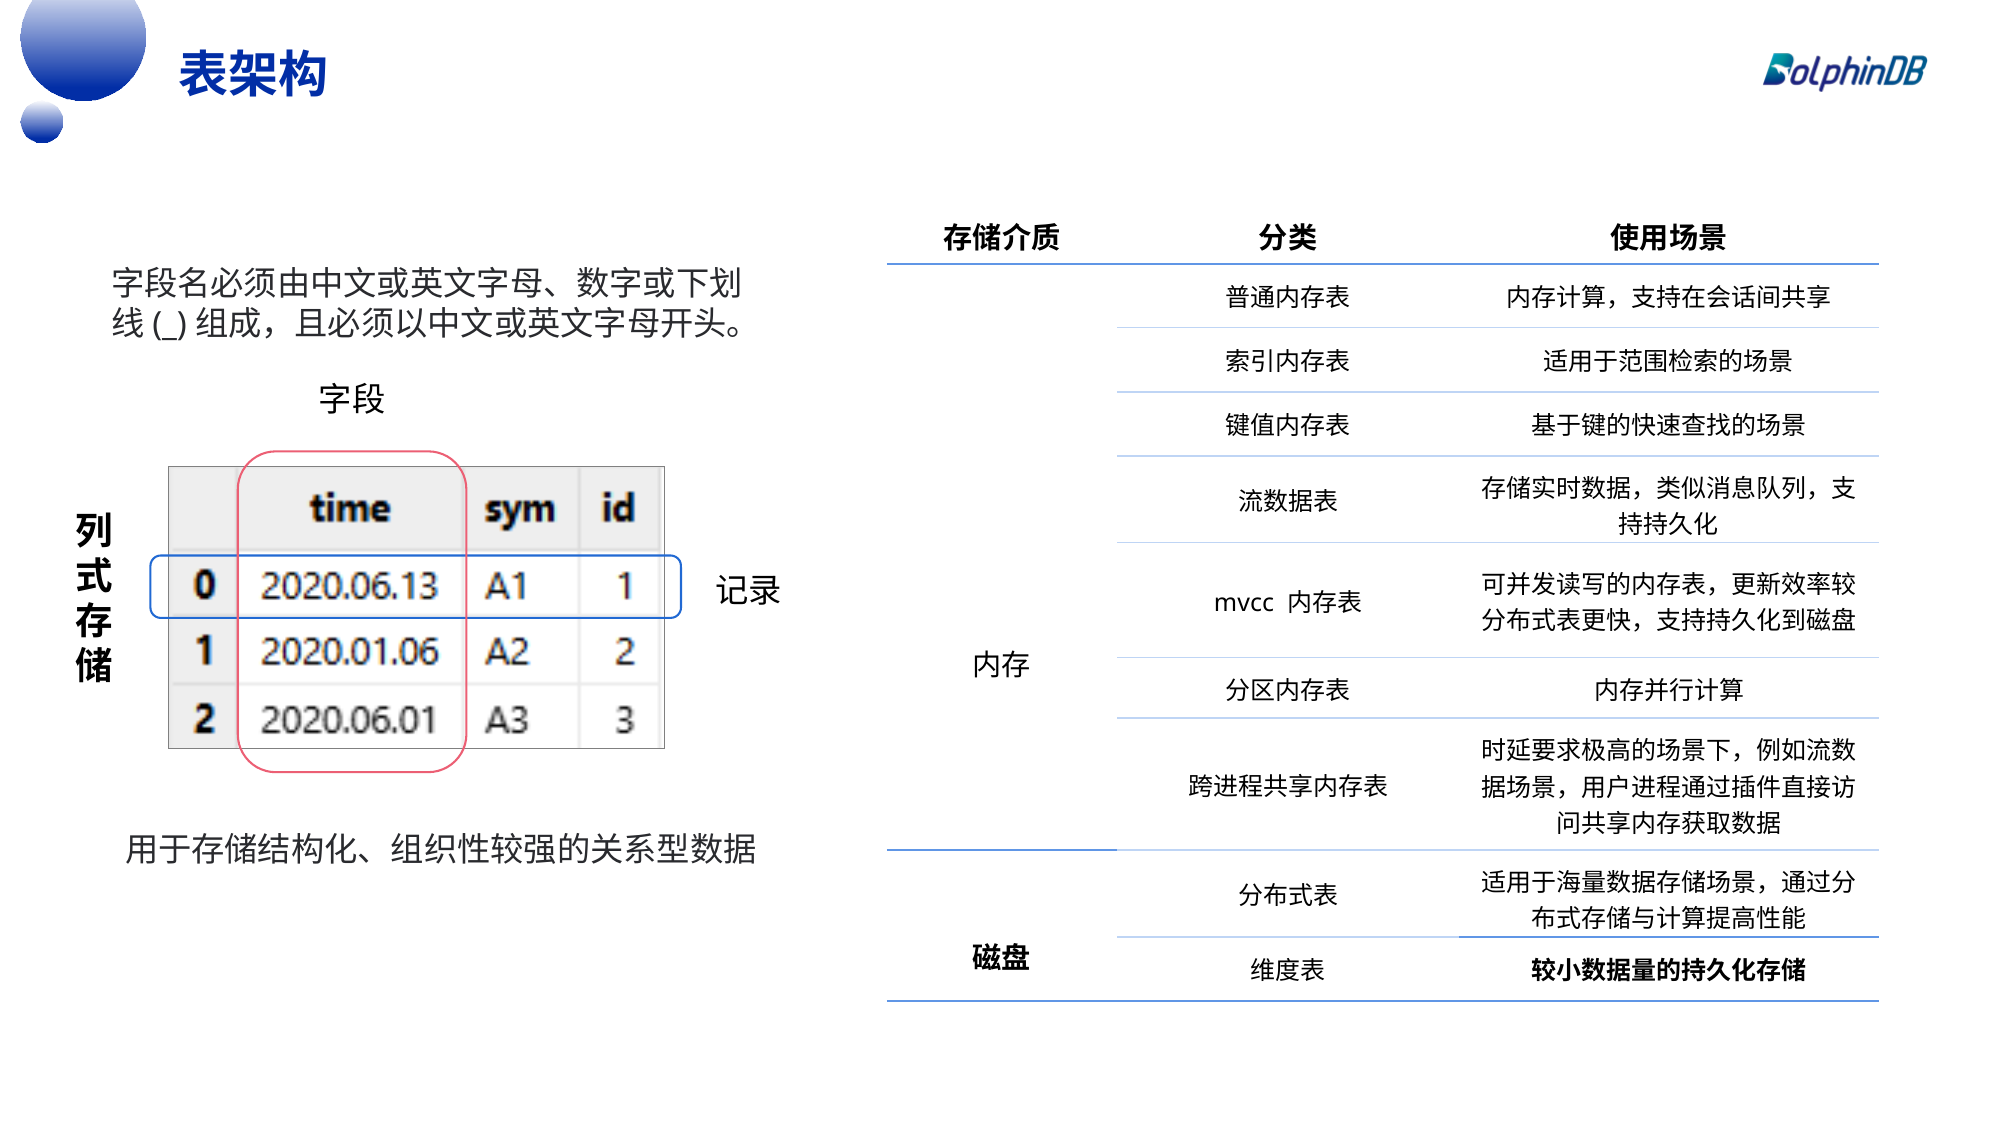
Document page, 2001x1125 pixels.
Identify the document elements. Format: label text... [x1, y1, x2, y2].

table_cell 索引内存表 [1117, 328, 1459, 391]
text_box 字段 [287, 371, 417, 426]
table_cell 磁盘 [887, 851, 1117, 1000]
text_box [244, 450, 460, 466]
text_box [19, 99, 64, 144]
table_cell 普通内存表 [1117, 265, 1459, 327]
table_cell mvcc 内存表 [1117, 543, 1459, 657]
text_box [239, 749, 465, 774]
table_cell 流数据表 [1117, 457, 1459, 542]
table_cell 时延要求极高的场景下，例如流数据场景，用户进程通过插件直接访问共享内存获取数据 [1459, 719, 1879, 849]
table_cell 内存并行计算 [1459, 658, 1879, 717]
table_header 分类 [1117, 172, 1459, 263]
table_cell 基于键的快速查找的场景 [1459, 393, 1879, 455]
table_cell 适用于范围检索的场景 [1459, 328, 1879, 391]
table_cell 存储实时数据，类似消息队列，支持持久化 [1459, 457, 1879, 542]
table_cell 分布式表 [1117, 851, 1459, 936]
text_box 用于存储结构化、组织性较强的关系型数据 [100, 820, 782, 875]
table_header 存储介质 [887, 172, 1117, 263]
text_box 列式存储 [61, 499, 122, 749]
table_cell 较小数据量的持久化存储 [1459, 938, 1879, 1000]
text_box [665, 554, 683, 619]
table_cell 内存计算，支持在会话间共享 [1459, 265, 1879, 327]
text_box 字段名必须由中文或英文字母、数字或下划线(_)组成，且必须以中文或英文字母开头。 [96, 255, 791, 350]
picture [1755, 47, 1929, 93]
table_cell 适用于海量数据存储场景，通过分布式存储与计算提高性能 [1459, 851, 1879, 936]
table_cell 维度表 [1117, 938, 1459, 1000]
table_cell 内存 [887, 265, 1117, 849]
text_box 表架构 [163, 35, 808, 110]
table_cell 可并发读写的内存表，更新效率较分布式表更快，支持持久化到磁盘 [1459, 543, 1879, 657]
table_header 使用场景 [1459, 172, 1879, 263]
table_cell 键值内存表 [1117, 393, 1459, 455]
table_cell 分区内存表 [1117, 658, 1459, 717]
picture [167, 466, 665, 749]
table_cell 跨进程共享内存表 [1117, 719, 1459, 849]
text_box [19, 0, 147, 102]
text_box [149, 554, 167, 619]
text_box 记录 [701, 561, 831, 617]
